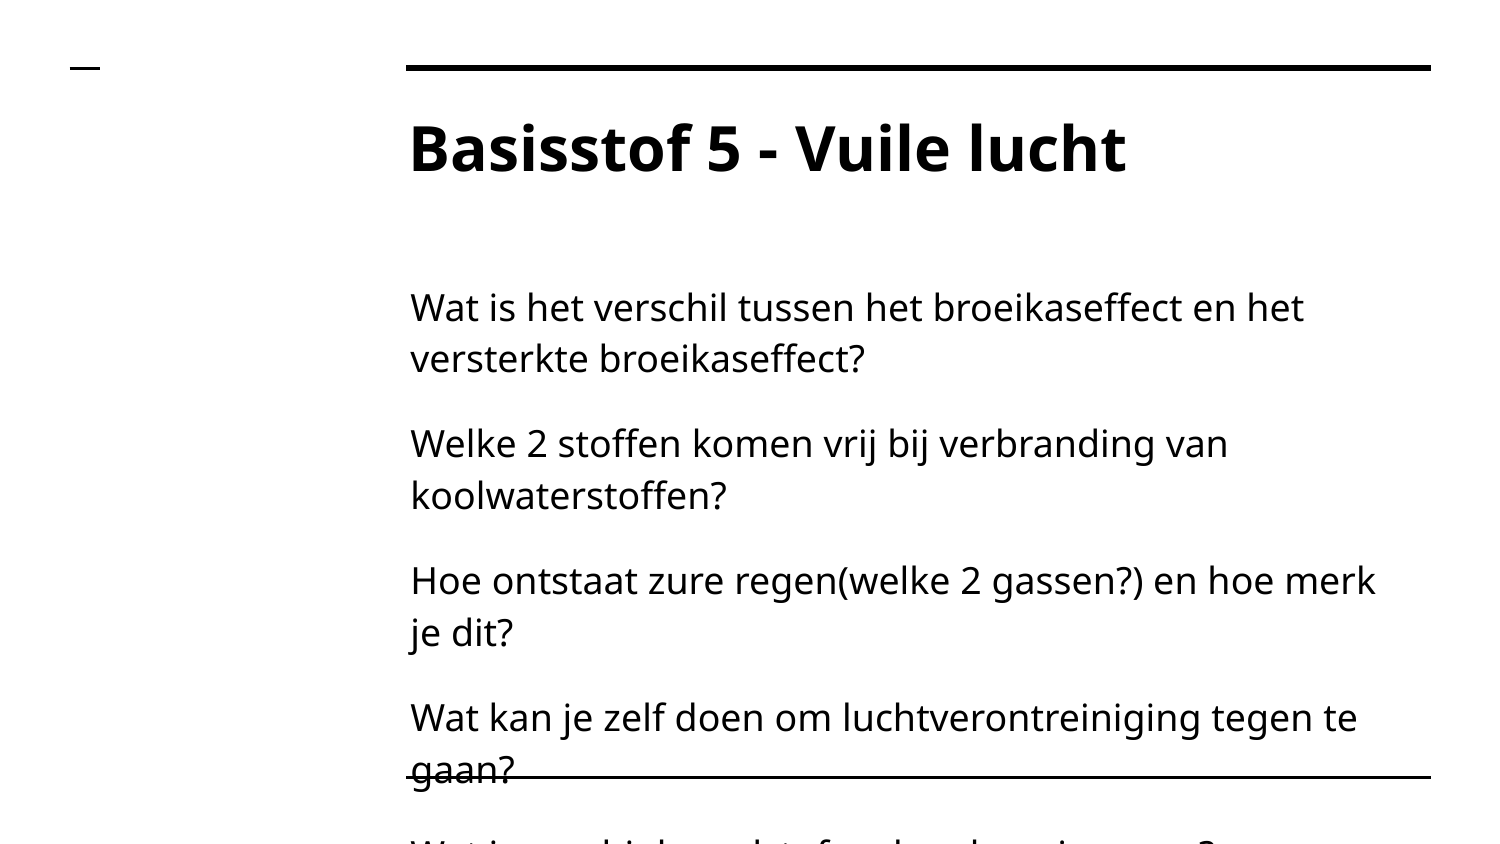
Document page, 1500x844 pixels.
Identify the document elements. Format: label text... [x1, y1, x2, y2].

list Wat is het verschil tussen het broeikaseffect en het versterkte broeikaseffect? Welke 2 stoffen komen vrij bij verbranding van koolwaterstoffen? Hoe ontstaat zure regen(welke 2 gassen?) en hoe merk je dit? Wat kan je zelf doen om luchtverontreiniging tegen te gaan? Wat is een biobrandstof en hoe kom je eraan? wat is smog? [395, 261, 1433, 755]
title Basisstof 5 - Vuile lucht [393, 94, 1431, 199]
